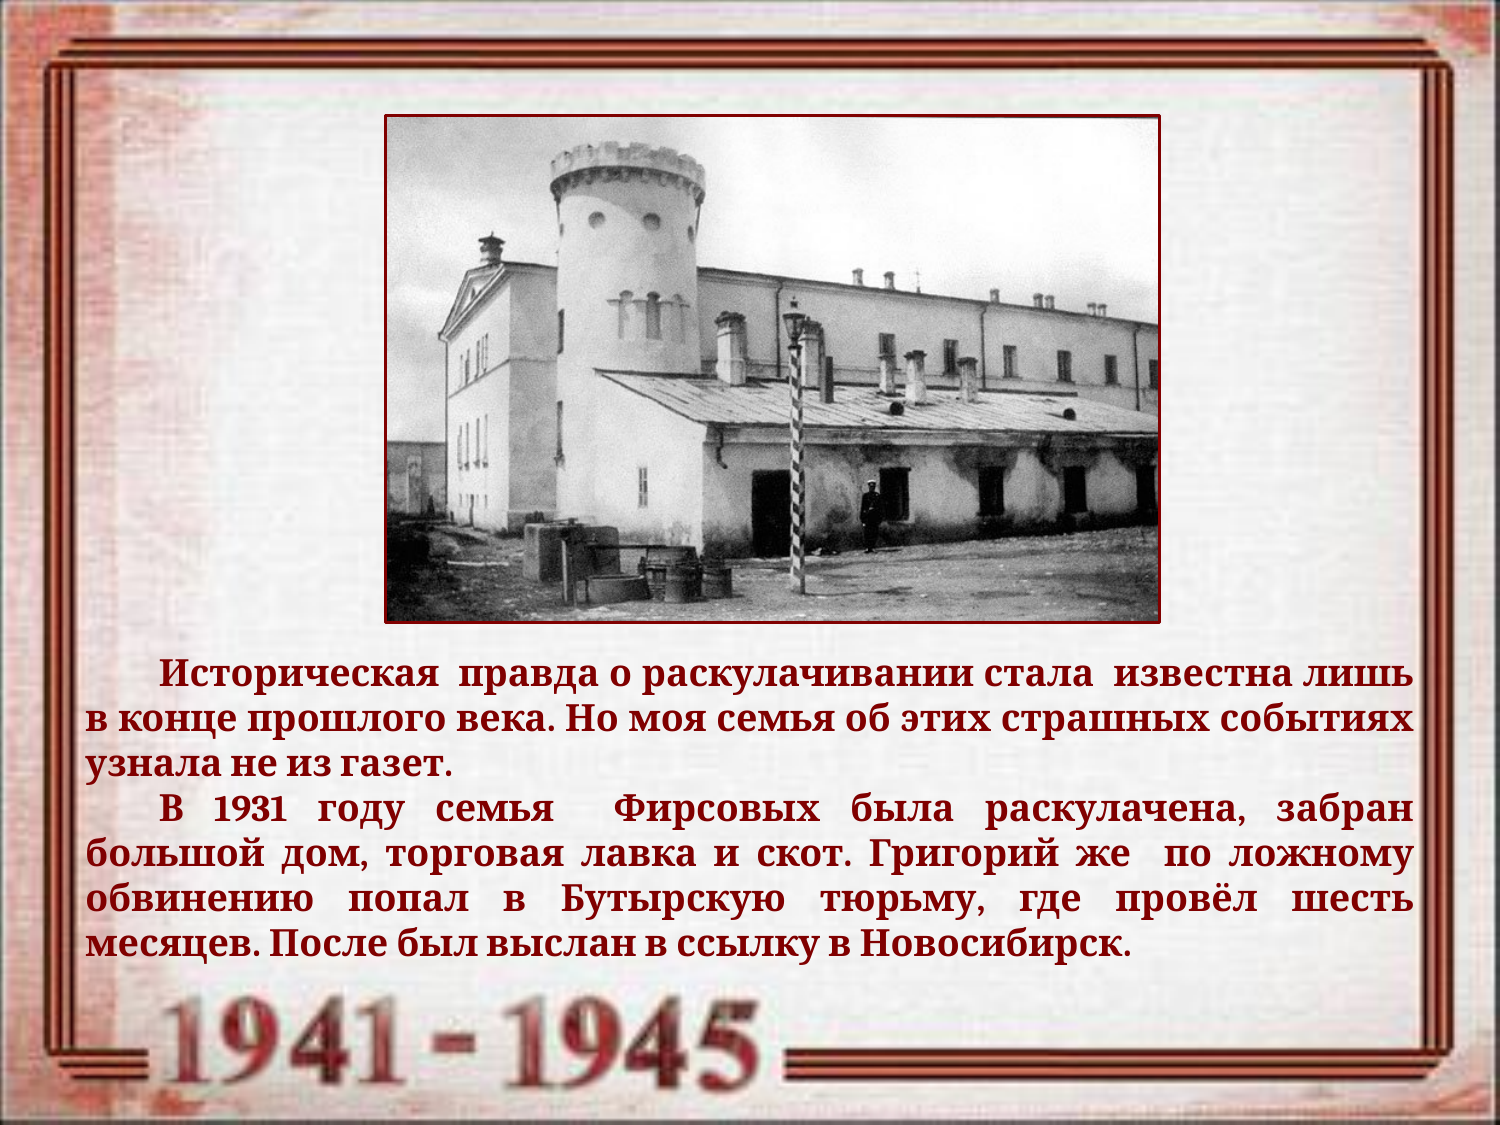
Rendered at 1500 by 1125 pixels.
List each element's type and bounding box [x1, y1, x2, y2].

list [0, 0, 1500, 1125]
picture [386, 116, 1159, 622]
